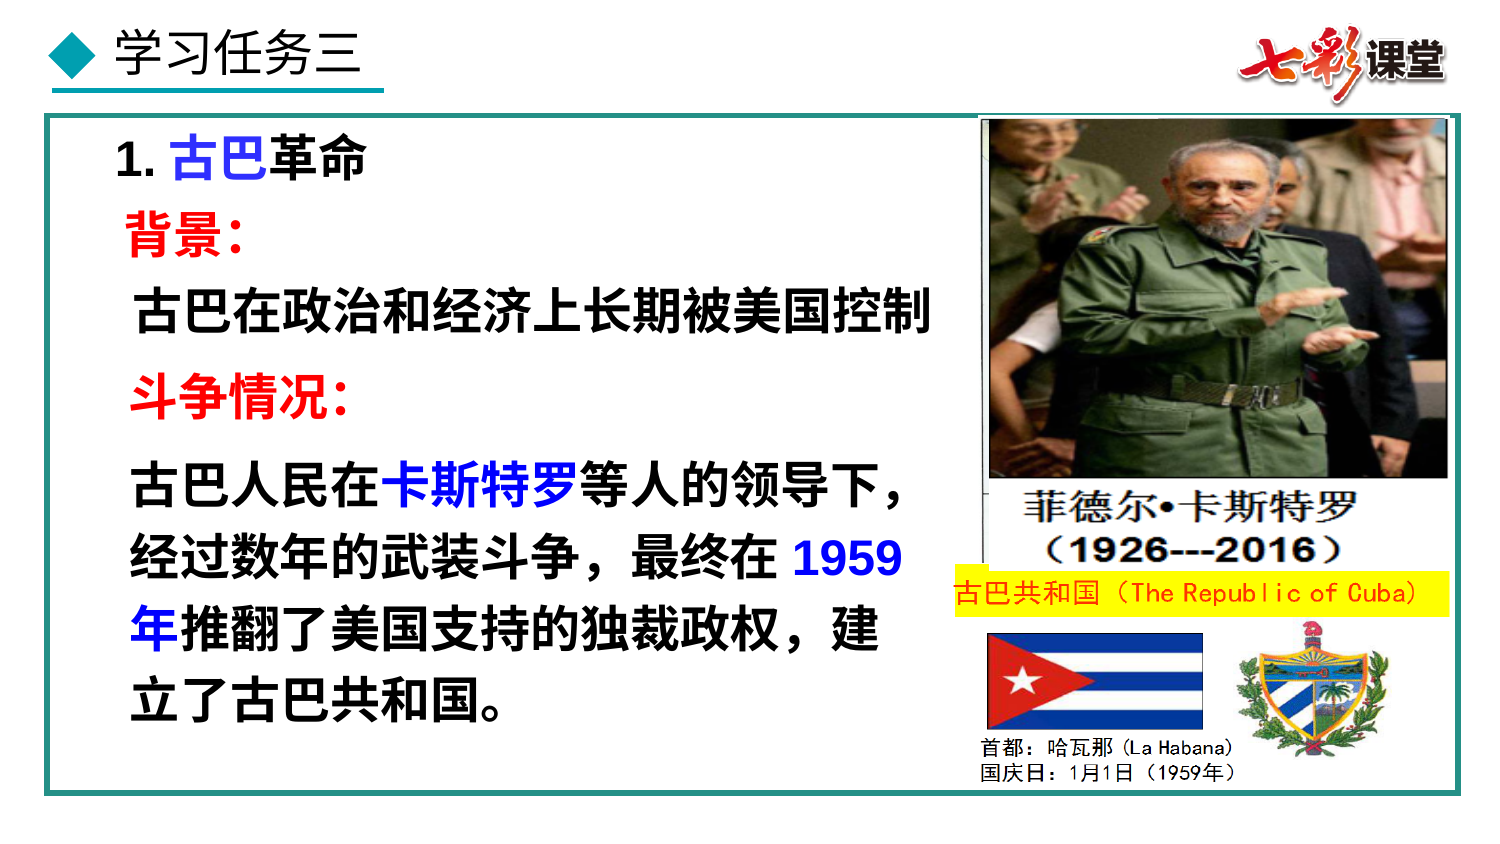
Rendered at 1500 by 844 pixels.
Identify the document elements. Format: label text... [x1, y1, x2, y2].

text_box 古巴人民在卡斯特罗等人的领导下，经过数年的武装斗争，最终在1959年推翻了美国支持的独裁政权，建立了古巴共和国。 [115, 433, 931, 737]
text_box 斗争情况： [113, 357, 393, 433]
text_box [46, 114, 1459, 794]
text_box 1.古巴革命 [100, 119, 440, 194]
text_box 古巴在政治和经济上长期被美国控制 [117, 272, 948, 348]
text_box 背景： [108, 195, 289, 271]
picture [952, 114, 1451, 788]
picture [1234, 20, 1451, 108]
